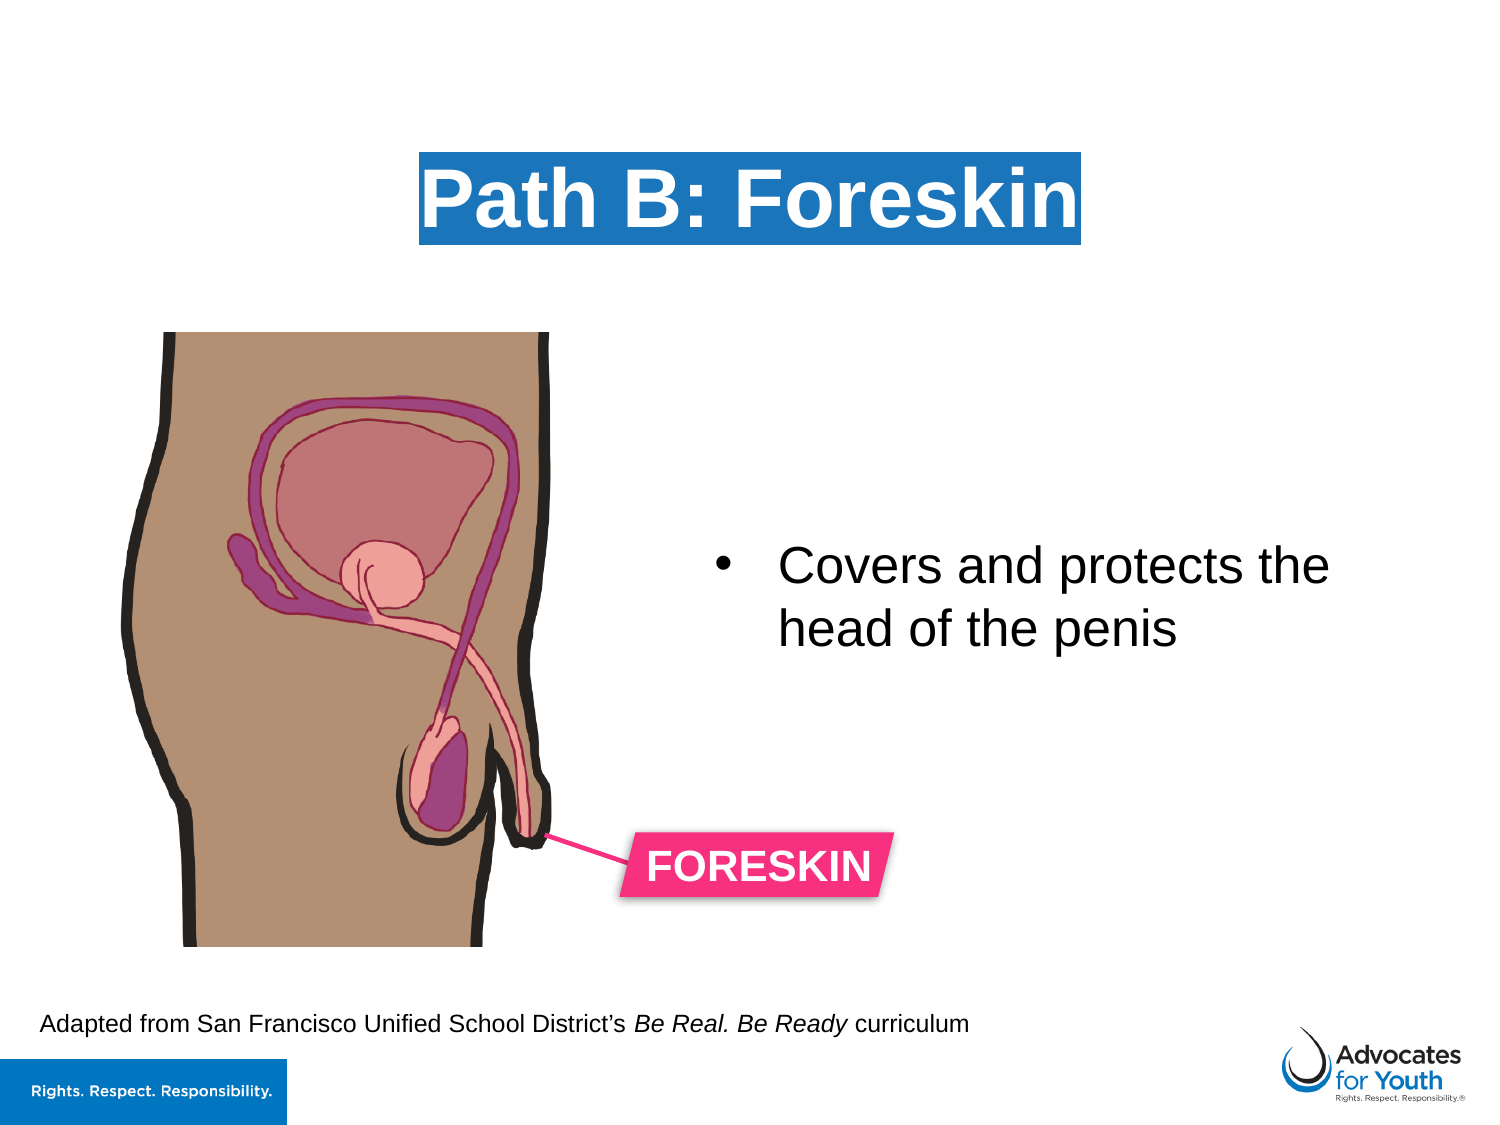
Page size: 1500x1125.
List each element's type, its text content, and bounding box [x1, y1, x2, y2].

picture [21, 332, 709, 948]
text_box FORESKIN [712, 822, 932, 906]
list Covers and protects the head of the penis [712, 524, 1374, 688]
picture [0, 1059, 287, 1125]
title Path B: Foreskin [112, 99, 1388, 288]
picture [1263, 1015, 1489, 1117]
text_box Adapted from San Francisco Unified School District’s Be Real. Be Ready curriculum [24, 999, 1270, 1045]
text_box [544, 834, 632, 865]
